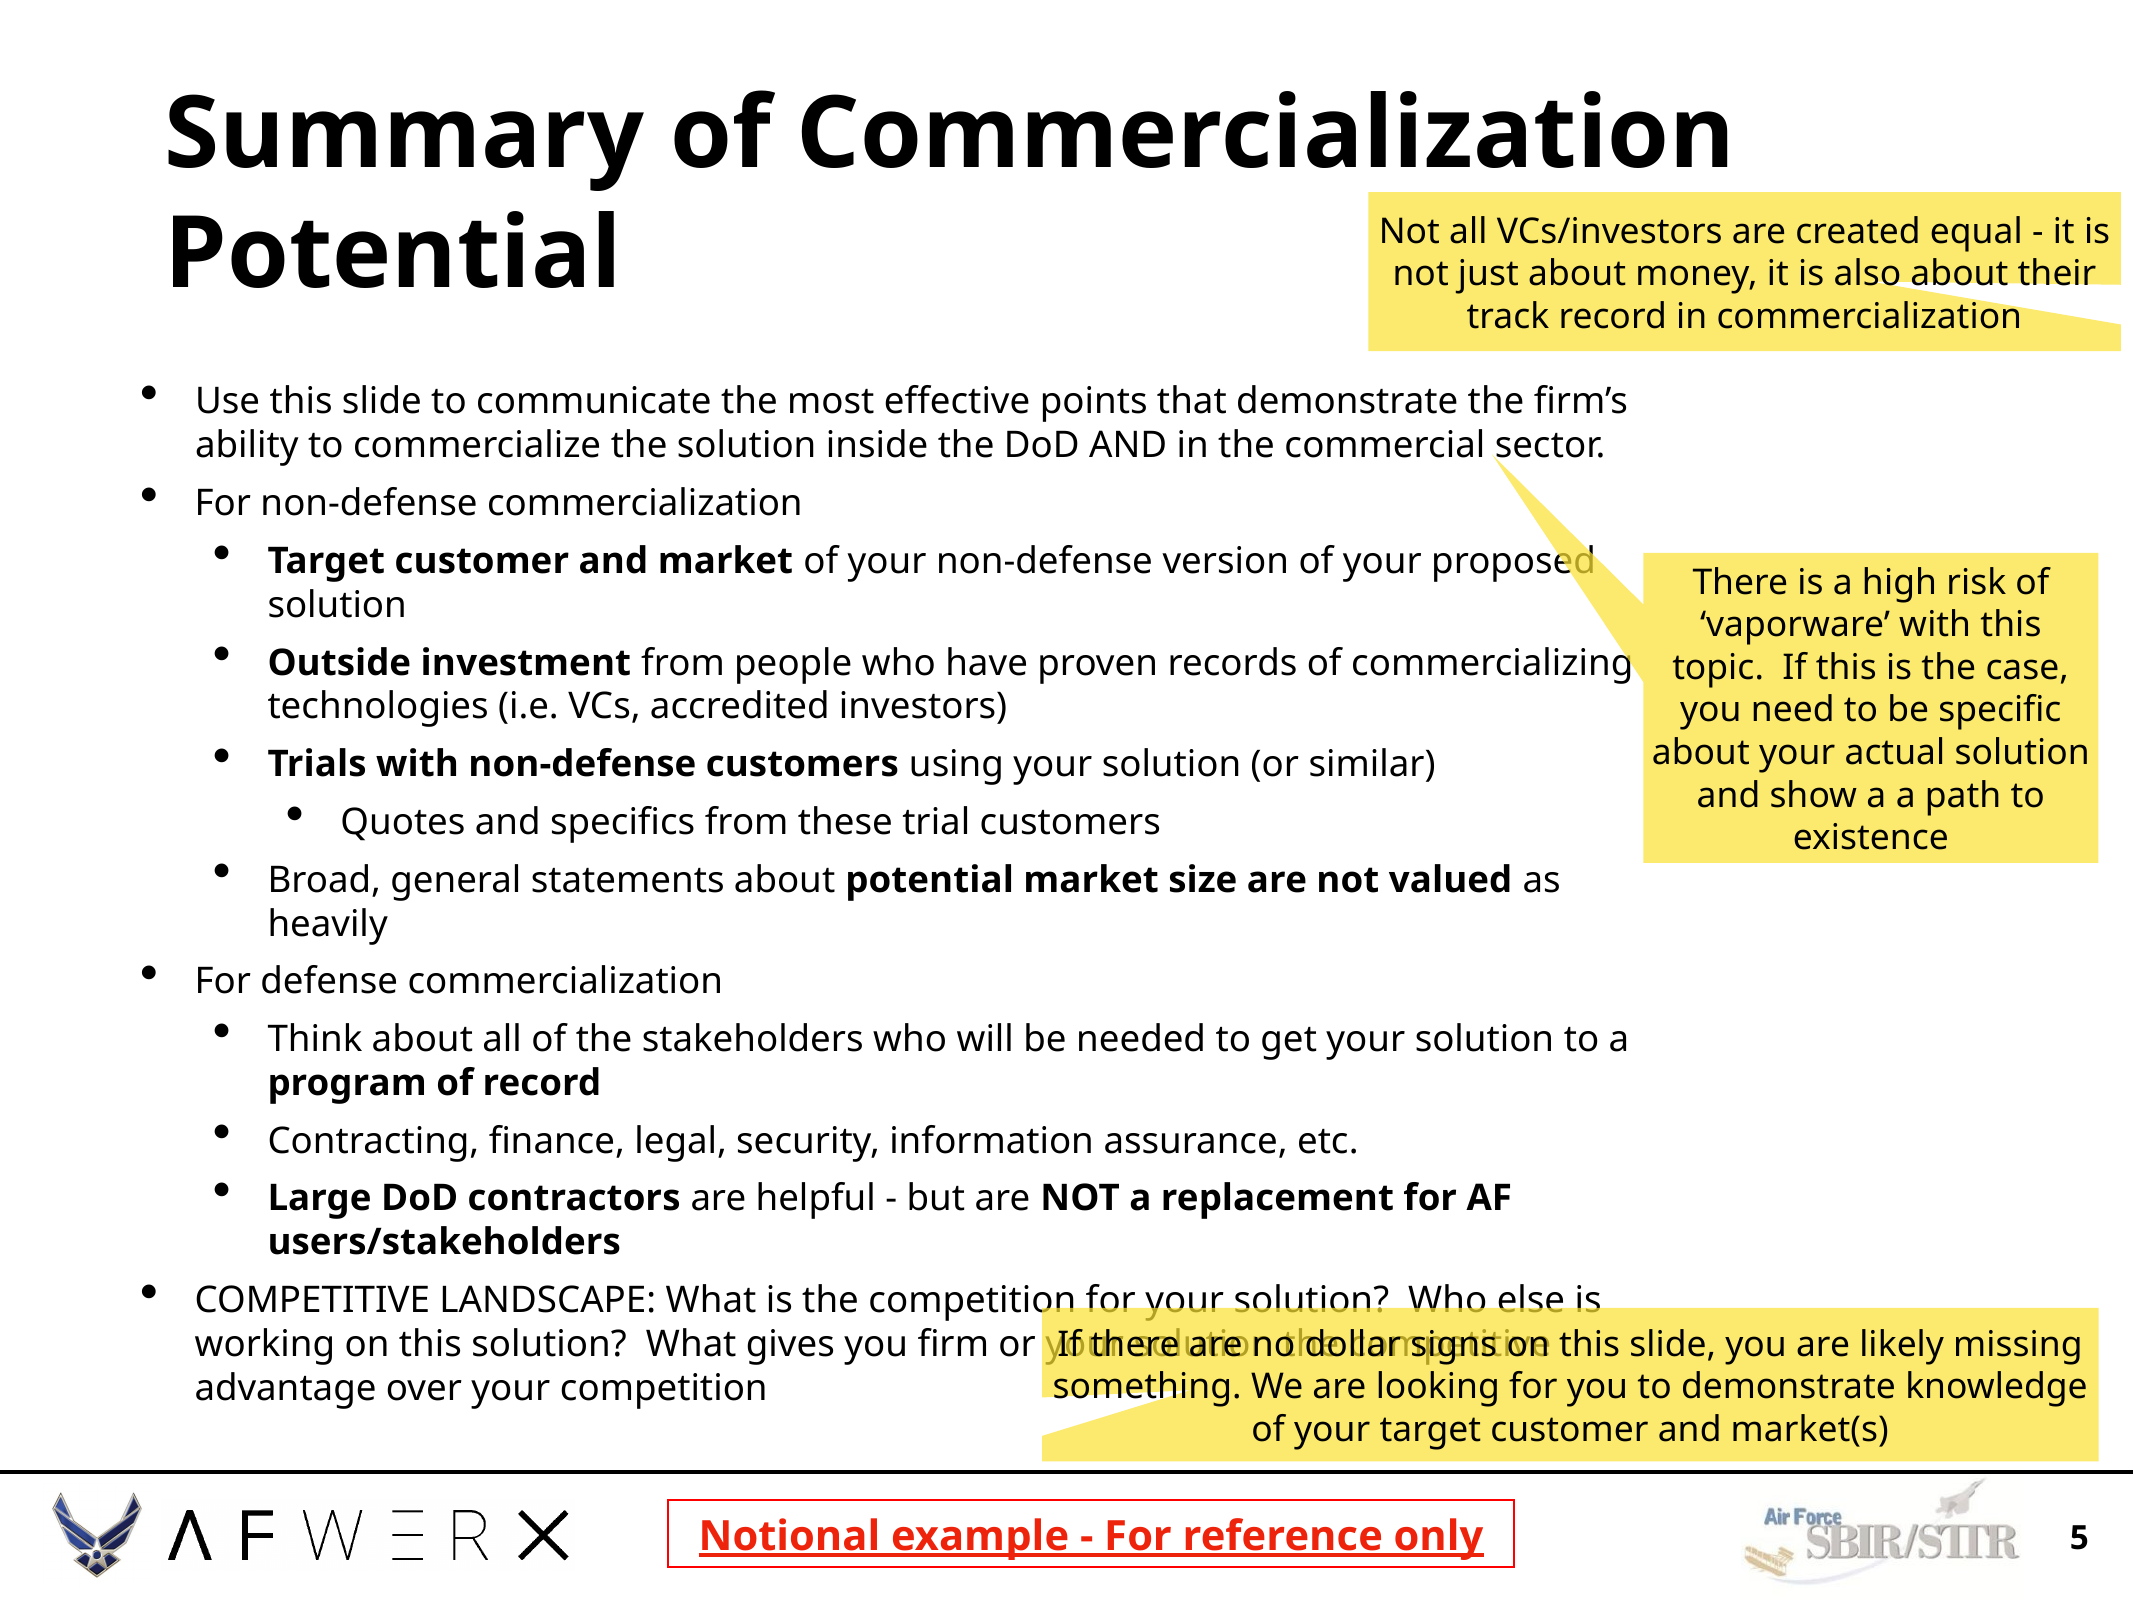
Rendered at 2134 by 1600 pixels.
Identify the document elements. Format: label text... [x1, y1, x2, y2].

title Summary of Commercialization Potential [155, 41, 1978, 334]
text_box There is a high risk of ‘vaporware’ with this topic. If this is the case, you need to be specific about your actual solution and show a a path to existence [1491, 454, 2099, 863]
text_box Not all VCs/investors are created equal - it is not just about money, it is also about their track record in commercialization [1368, 192, 2121, 352]
list Use this slide to communicate the most effective points that demonstrate the firm’s ability to commercialize the solution inside the DoD AND in the commercial sector. For non-defense commercialization Target customer and market of your non-defense version of your proposed solution Outside investment from people who have proven records of commercializing technologies (i.e. VCs, accredited investors) Trials with non-defense customers using your solution (or similar) Quotes and specifics from these trial customers Broad, general statements about potential market size are not valued as heavily For defense commercialization Think about all of the stakeholders who will be needed to get your solution to a program of record Contracting, finance, legal, security, information assurance, etc. Large DoD contractors are helpful - but are NOT a replacement for AF users/stakeholders COMPETITIVE LANDSCAPE: What is the competition for your solution? Who else is working on this solution? What gives you firm or your solution the competitive advantage over your competition [131, 368, 1644, 1457]
text_box Most Phase I companies do have these costs. Provide estimates and top-level details of your estimated travel costs. (The actual values are likely to be different than these estimates, and that is okay.) [1741, 1474, 2024, 1600]
text_box If there are no dollar signs on this slide, you are likely missing something. We are looking for you to demonstrate knowledge of your target customer and market(s) [1042, 1307, 2099, 1462]
picture [43, 1483, 151, 1587]
